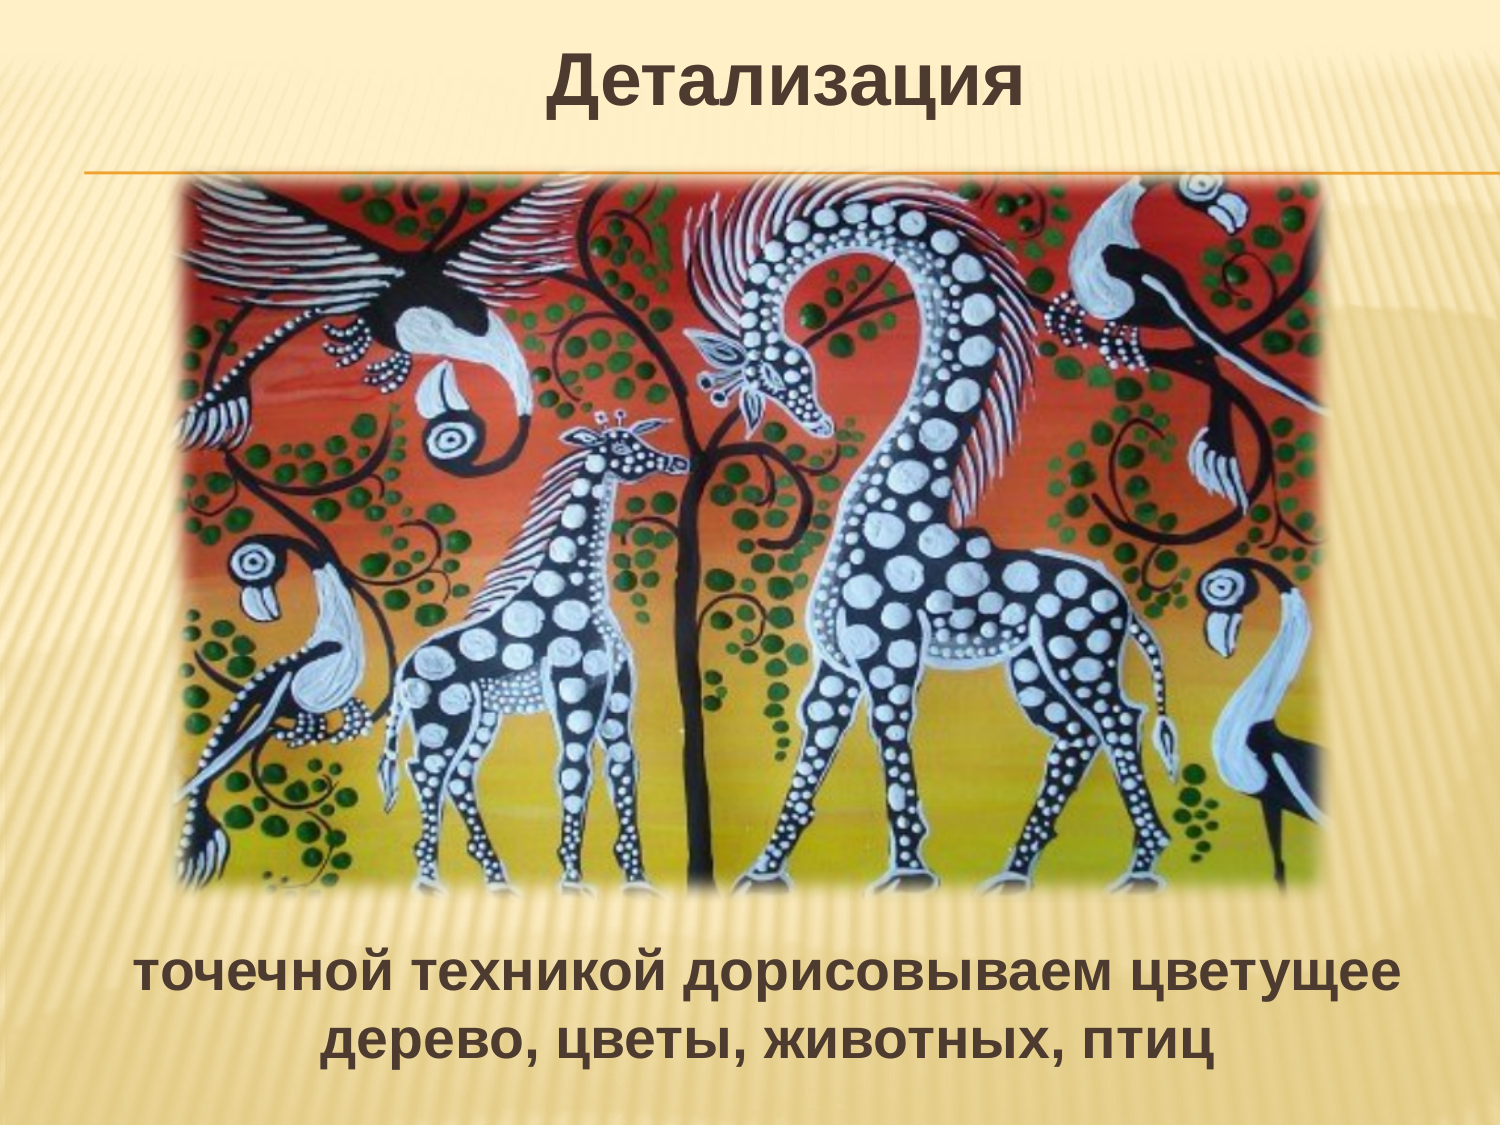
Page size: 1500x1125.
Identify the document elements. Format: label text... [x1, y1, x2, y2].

picture [163, 163, 1337, 903]
text_box Детализация [175, 23, 1418, 129]
text_box точечной техникой дорисовываем цветущее дерево, цветы, животных, птиц [105, 925, 1430, 1079]
